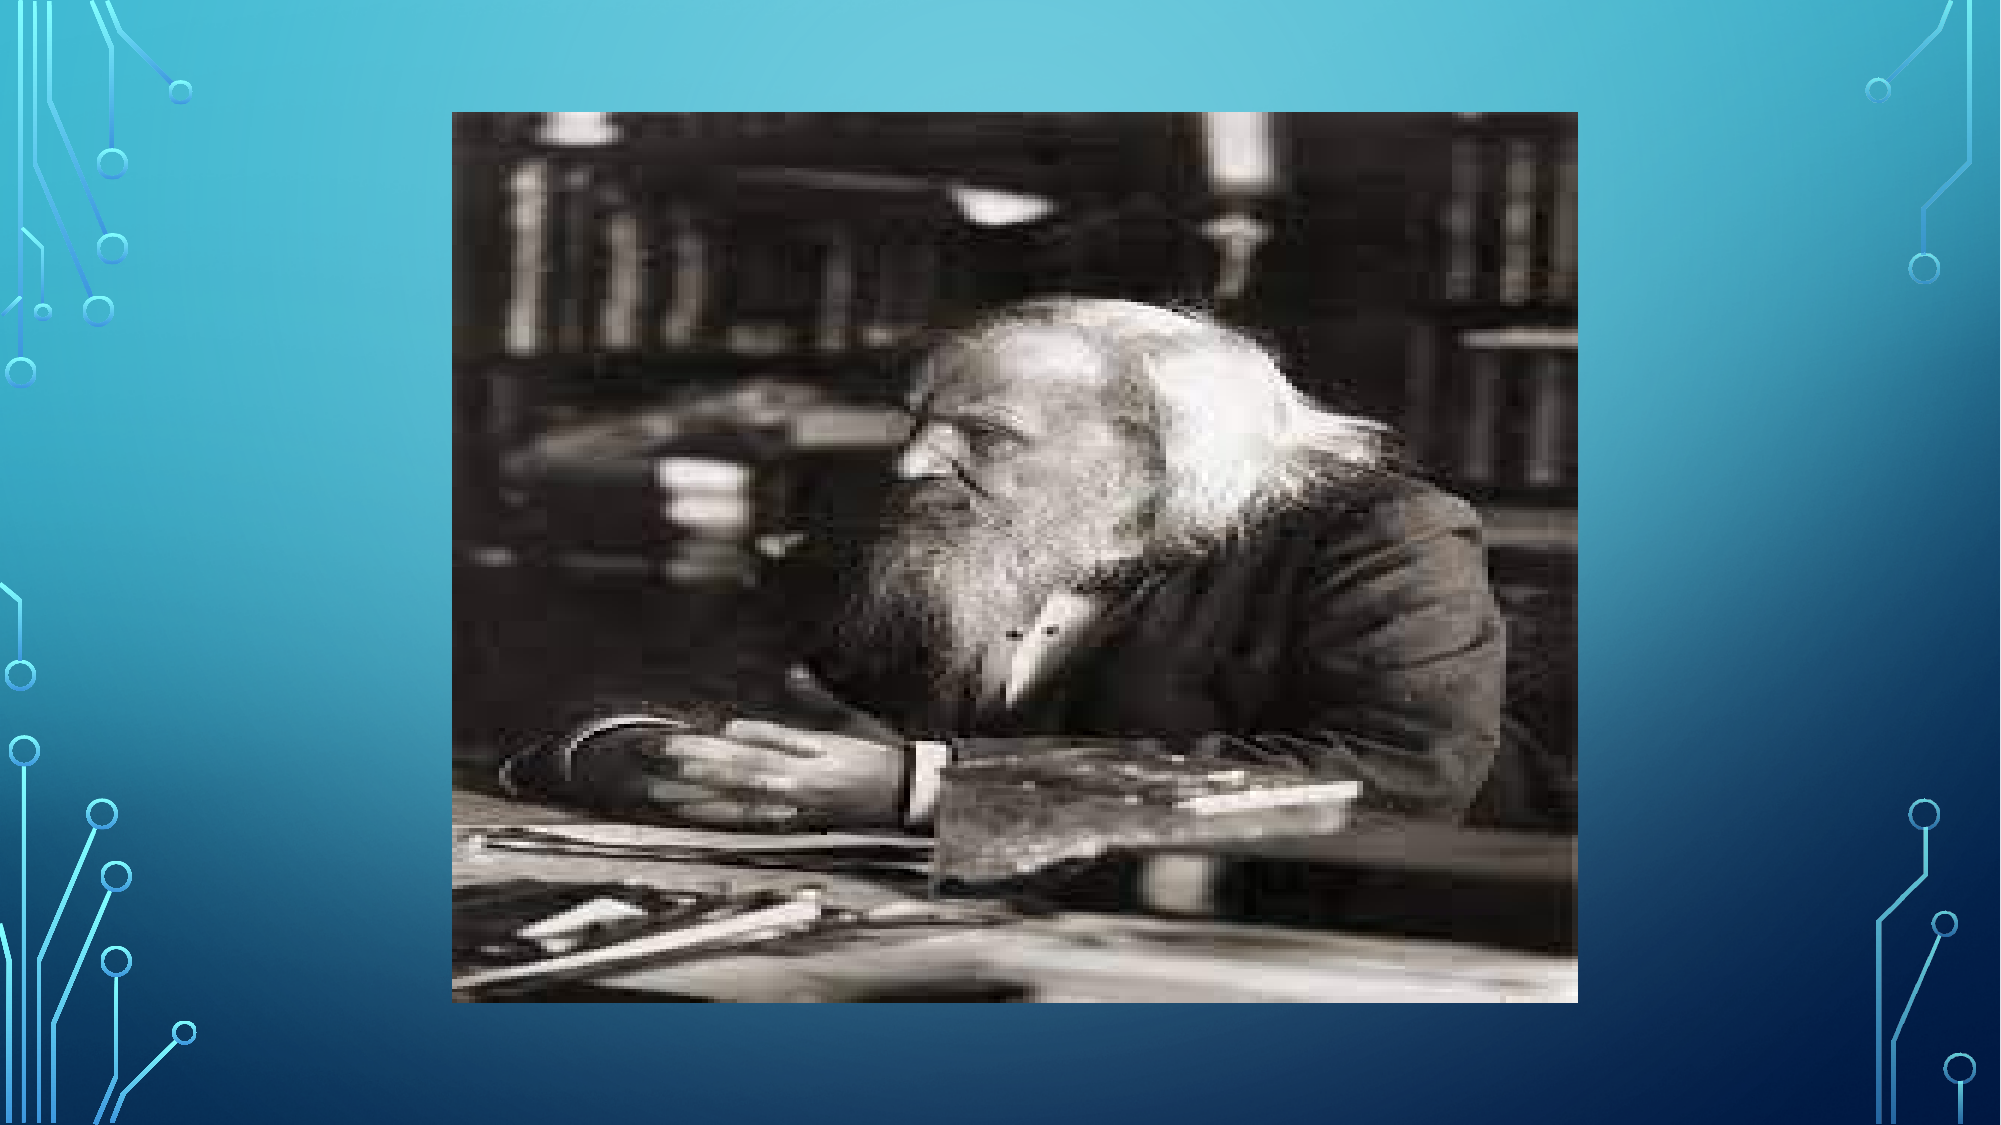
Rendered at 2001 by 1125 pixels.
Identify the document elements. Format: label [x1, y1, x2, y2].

picture [452, 112, 1578, 1004]
